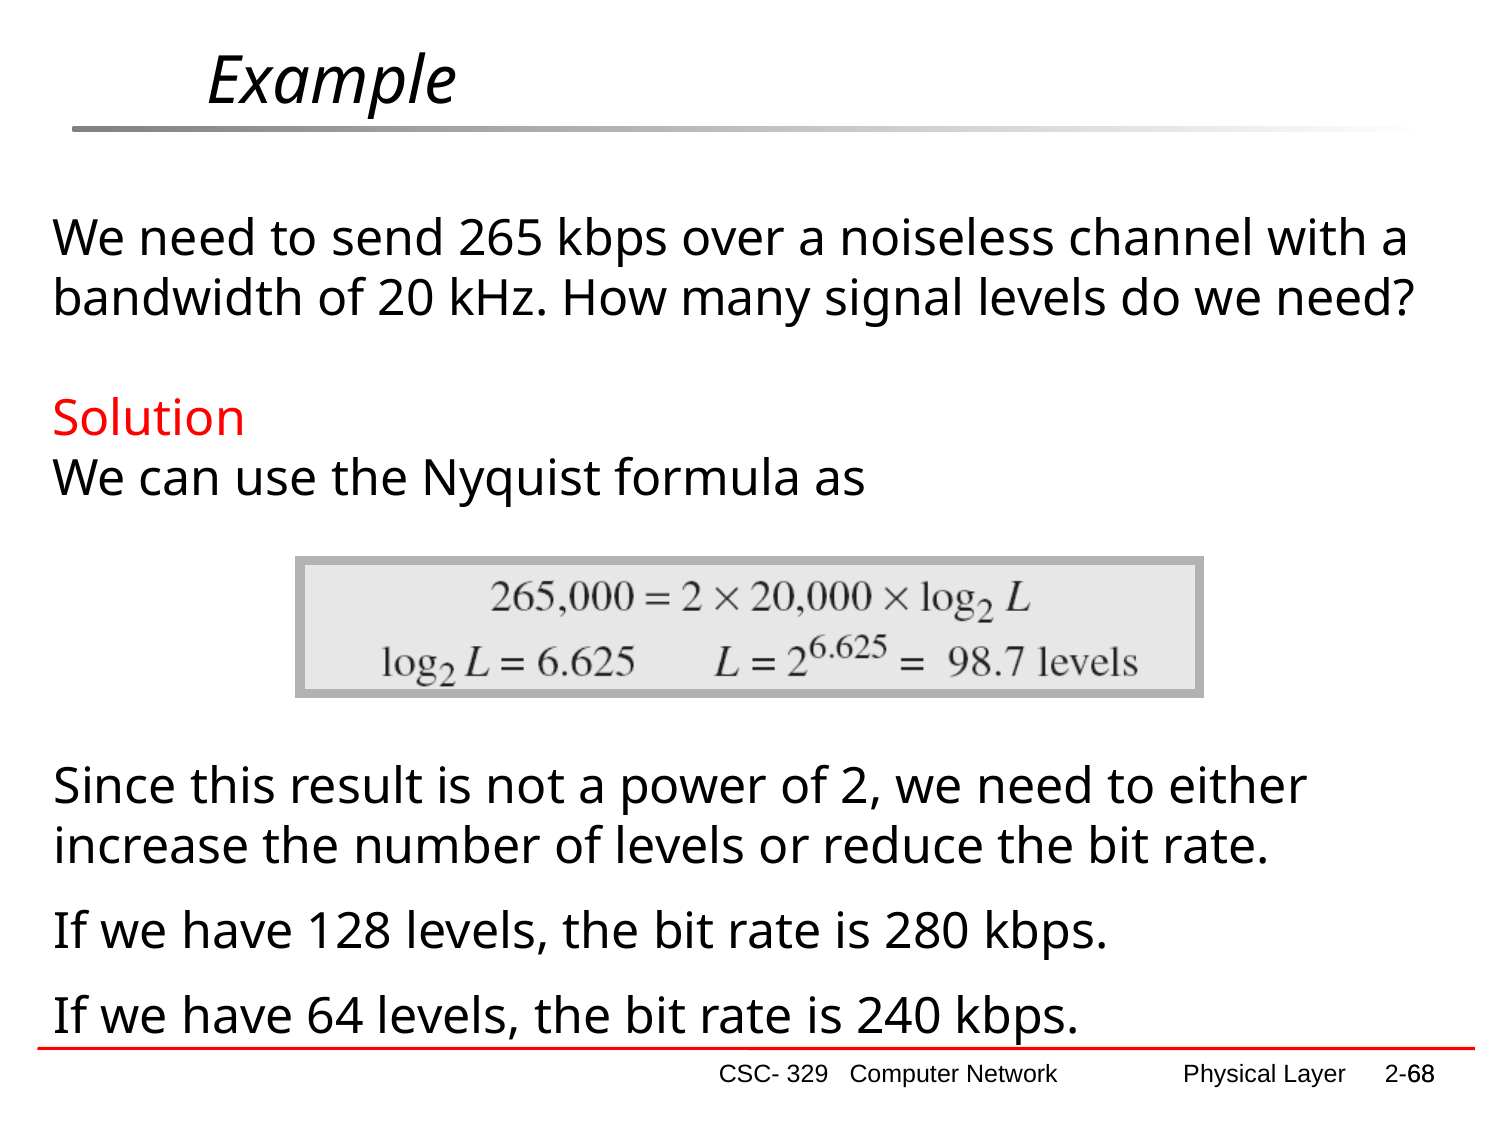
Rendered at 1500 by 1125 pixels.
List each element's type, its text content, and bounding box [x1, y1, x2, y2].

text_box Example [191, 29, 474, 125]
text_box [72, 126, 1423, 132]
text_box [24, 237, 1475, 863]
picture [304, 564, 1196, 690]
footer CSC- 329 Computer Network Physical Layer [537, 1049, 1338, 1125]
text_box Since this result is not a power of 2, we need to either increase the number of levels or reduce the bit rate. If we have 128 levels, the bit rate is 280 kbps. If we have 64 levels, the bit rate is 240 kbps. [38, 746, 1439, 1051]
slide_number 2-68 [1338, 1049, 1451, 1125]
text_box We need to send 265 kbps over a noiseless channel with a bandwidth of 20 kHz. How many signal levels do we need? Solution We can use the Nyquist formula as [37, 198, 1438, 514]
